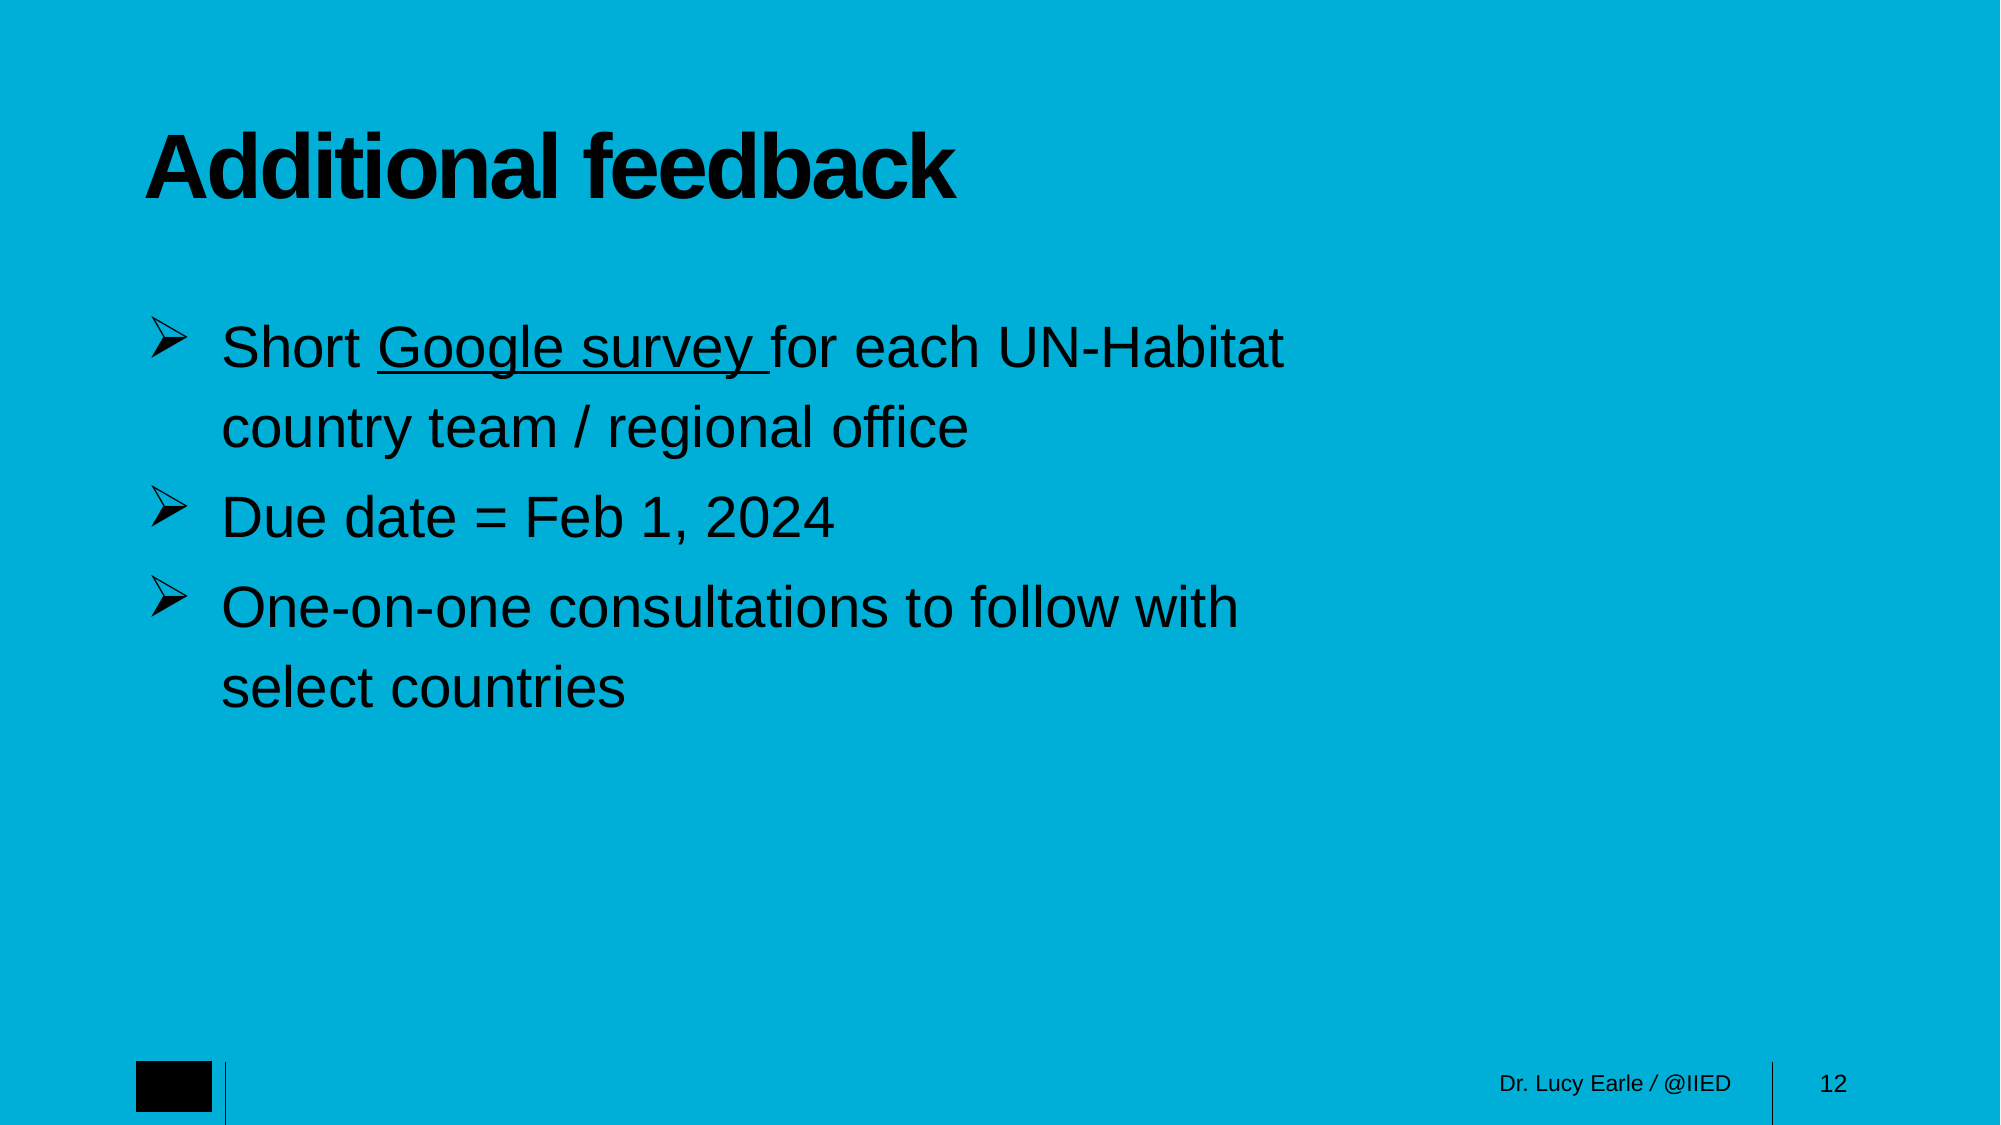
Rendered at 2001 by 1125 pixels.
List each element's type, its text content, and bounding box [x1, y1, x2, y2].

slide_number 12 [1774, 1052, 1863, 1113]
list Short Google survey for each UN-Habitat country team / regional office Due date = Feb 1, 2024 One-on-one consultations to follow with select countries [137, 299, 1392, 1014]
title Additional feedback [137, 59, 1863, 278]
